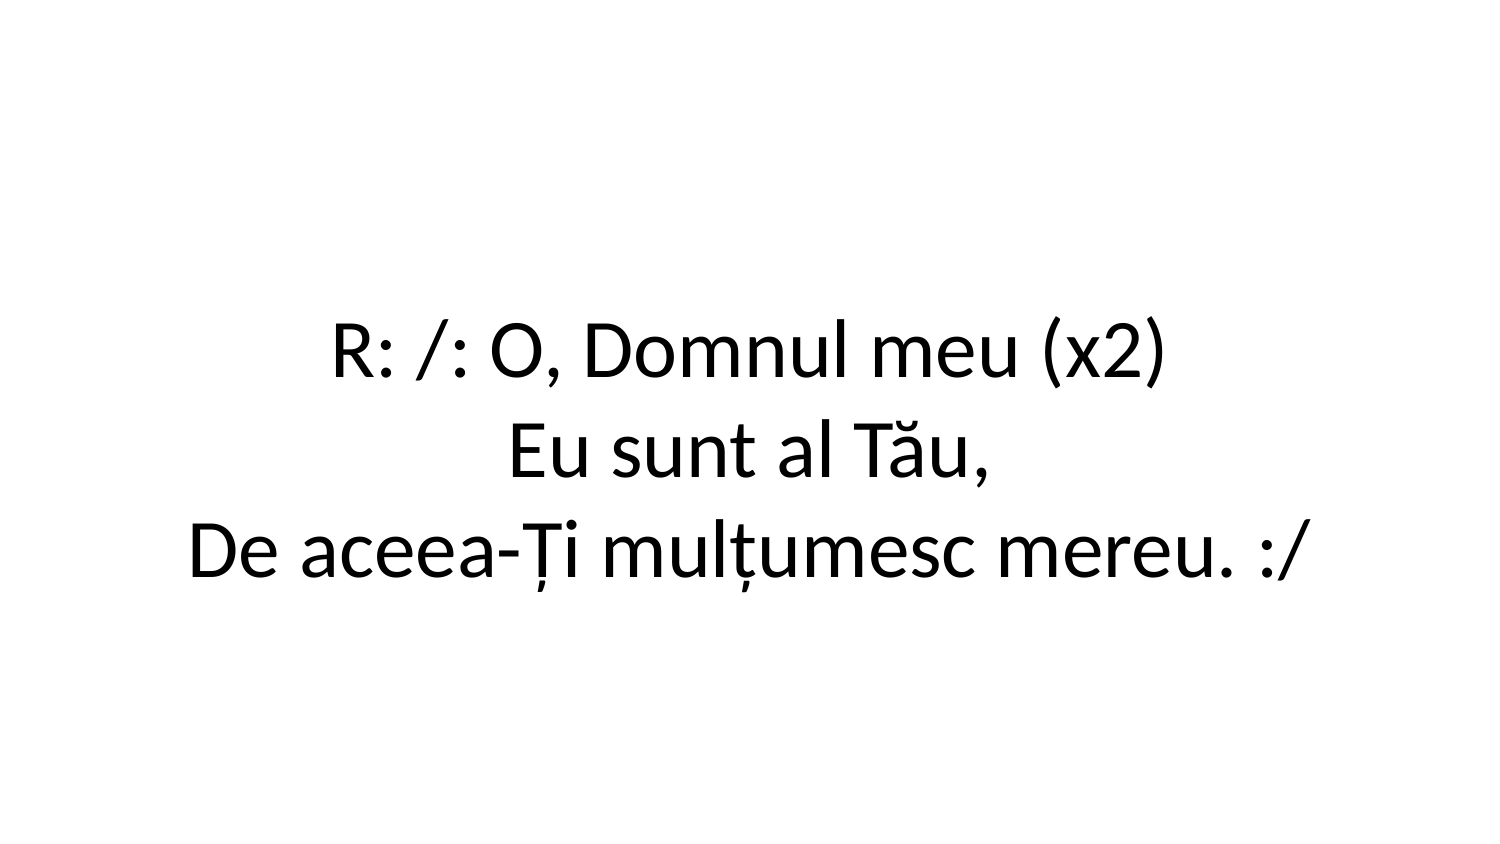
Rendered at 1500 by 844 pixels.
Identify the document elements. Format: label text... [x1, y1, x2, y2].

text_box R: /: O, Domnul meu (x2) Eu sunt al Tău, De aceea-Ți mulțumesc mereu. :/ [172, 242, 1328, 602]
